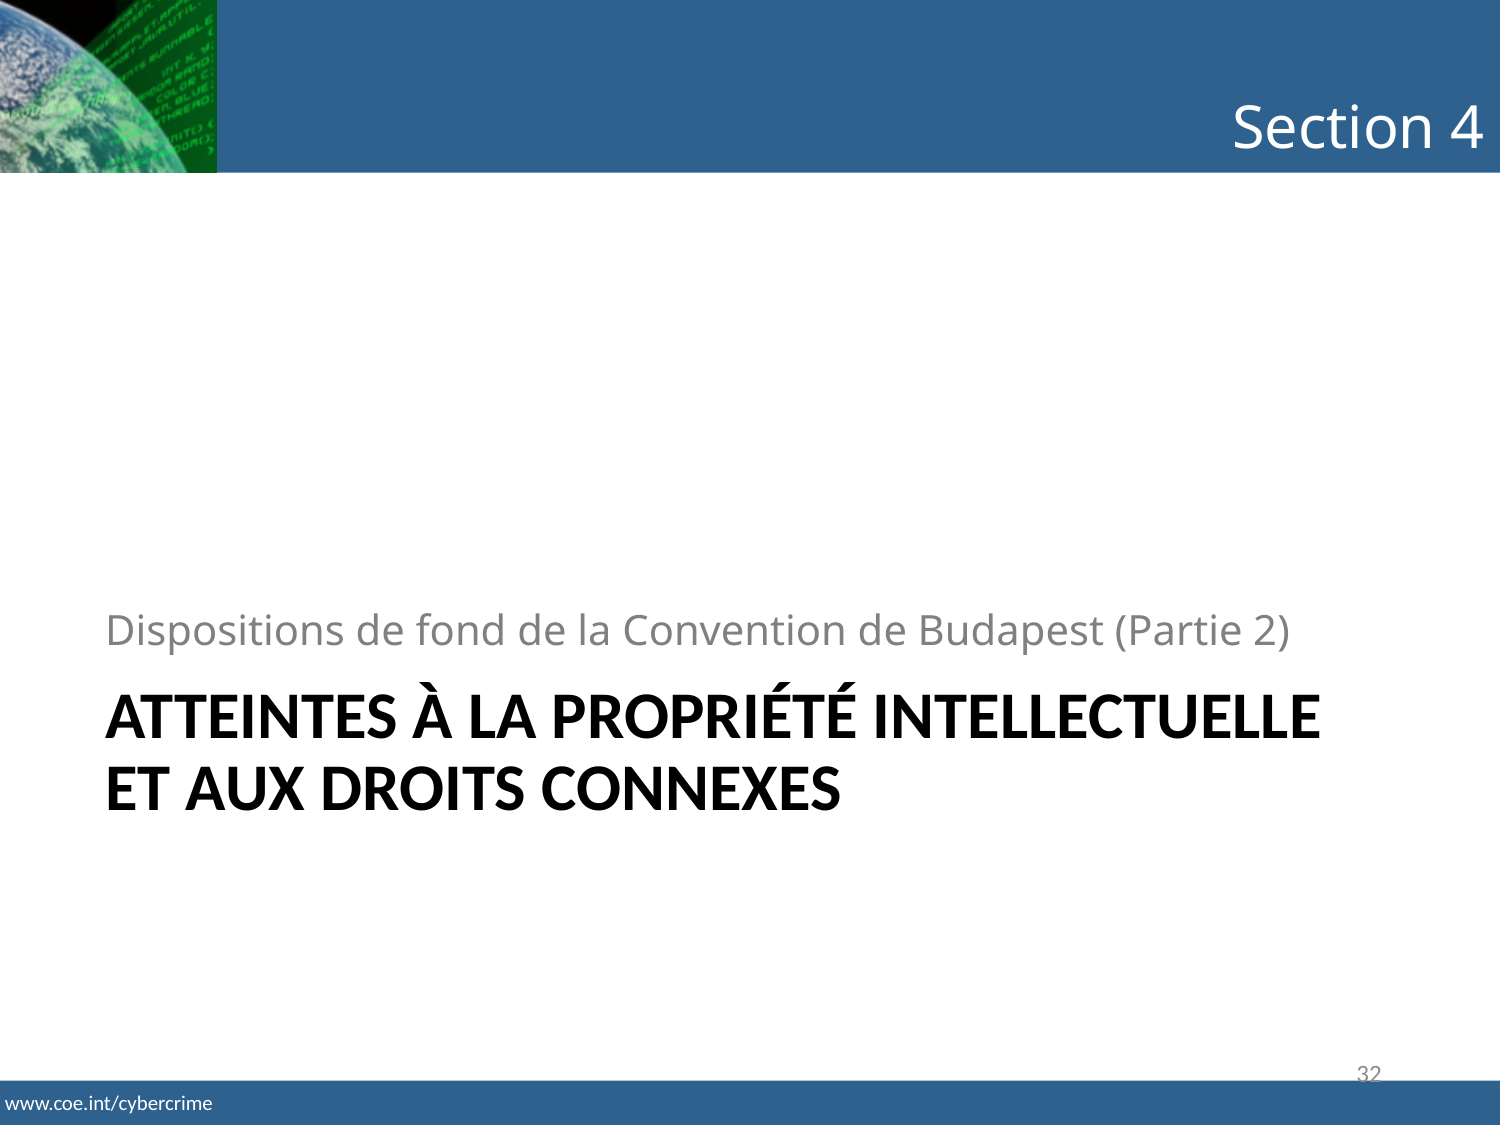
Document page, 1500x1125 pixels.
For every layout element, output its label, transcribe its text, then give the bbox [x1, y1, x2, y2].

picture [0, 0, 217, 173]
title atteintes à la propriété intellectuelle et aux droits connexes [90, 674, 1385, 920]
slide_number 32 [1059, 1042, 1397, 1103]
list Dispositions de fond de la Convention de Budapest (Partie 2) [90, 601, 1385, 674]
list Section 4 [461, 0, 1500, 170]
